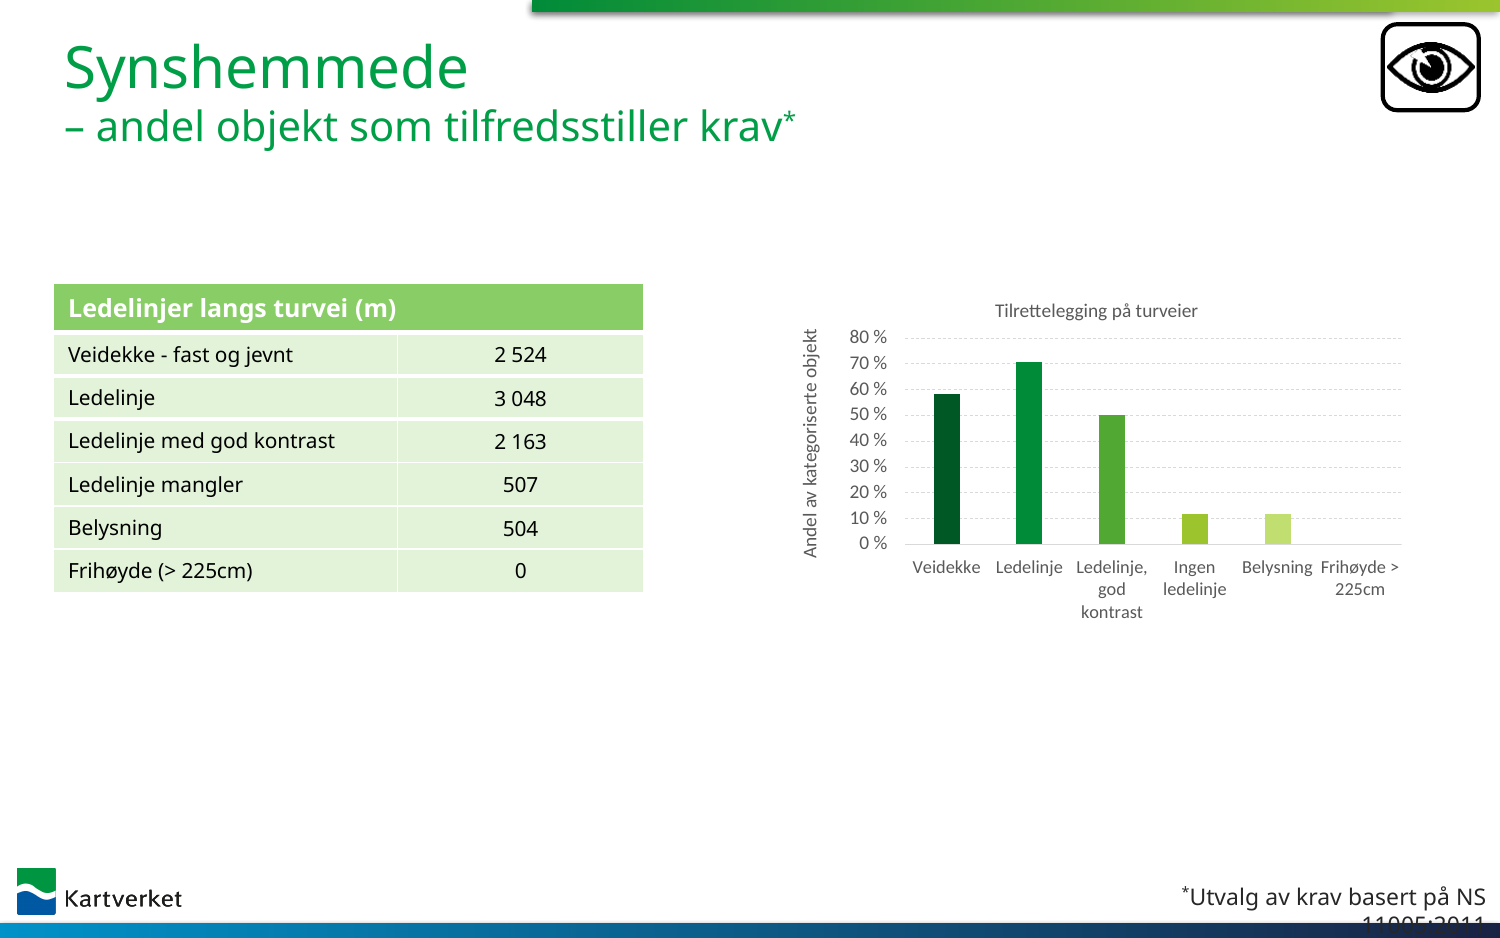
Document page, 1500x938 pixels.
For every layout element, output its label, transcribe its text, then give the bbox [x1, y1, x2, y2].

table_cell Belysning [54, 507, 397, 548]
table_cell 2 524 [398, 335, 643, 374]
picture [791, 291, 1402, 630]
table_cell 0 [398, 550, 643, 592]
text_box *Utvalg av krav basert på NS 11005:2011 [1068, 873, 1500, 938]
table_cell Frihøyde (> 225cm) [54, 550, 397, 592]
table_cell Ledelinje med god kontrast [54, 421, 397, 462]
table_cell 504 [398, 507, 643, 548]
text_box Synshemmede – andel objekt som tilfredsstiller krav* [49, 24, 1431, 158]
table_header Ledelinjer langs turvei (m) [54, 284, 643, 330]
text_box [1382, 24, 1480, 111]
table_cell Ledelinje mangler [54, 463, 397, 505]
table_cell 3 048 [398, 378, 643, 417]
table_cell 507 [398, 463, 643, 505]
table_cell Ledelinje [54, 378, 397, 417]
table_cell 2 163 [398, 421, 643, 462]
table_cell Veidekke - fast og jevnt [54, 335, 397, 374]
